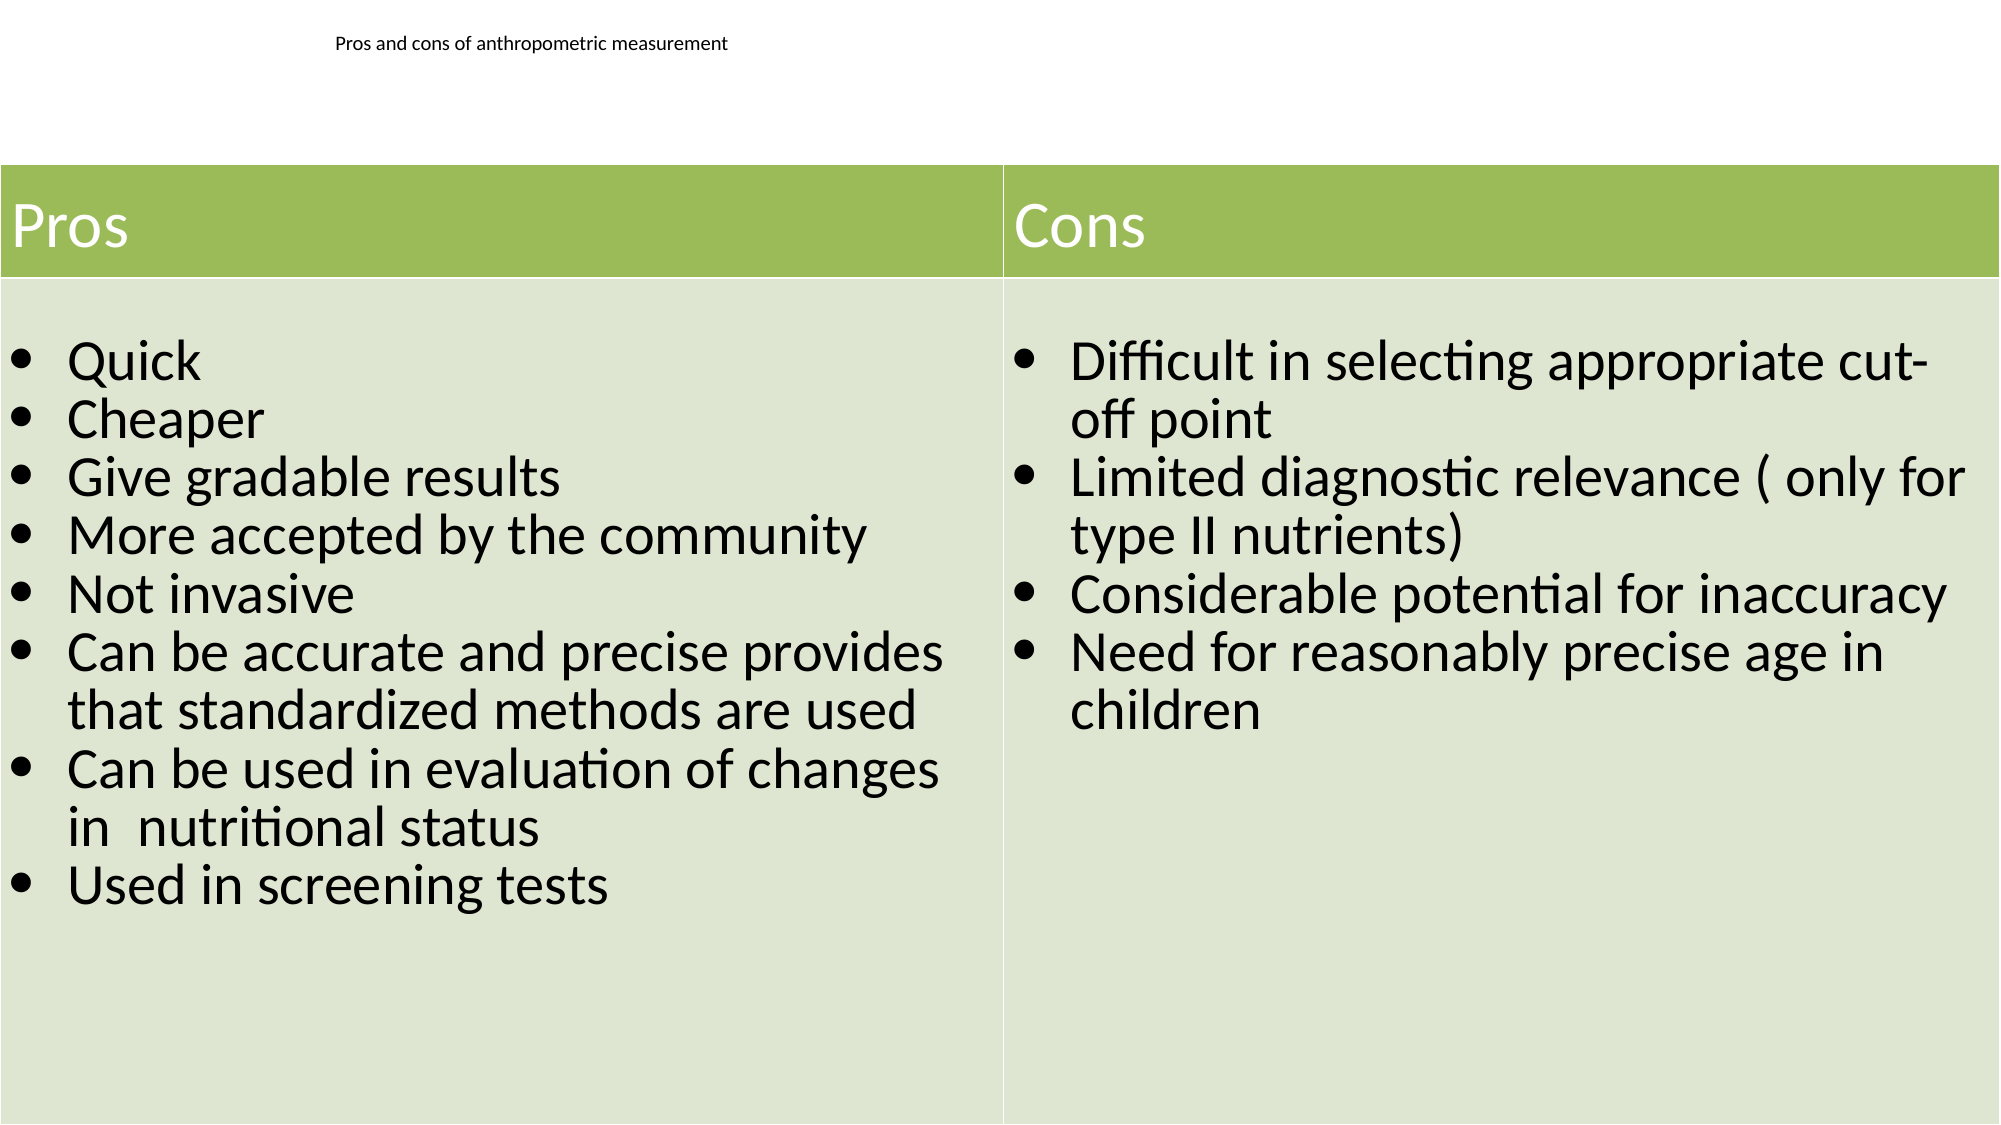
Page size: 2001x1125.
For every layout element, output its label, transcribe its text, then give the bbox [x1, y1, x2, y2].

table_header Pros [1, 165, 1003, 277]
table_cell Quick Cheaper Give gradable results More accepted by the community Not invasive Can be accurate and precise provides that standardized methods are used Can be used in evaluation of changes in nutritional status Used in screening tests [1, 279, 1003, 1124]
table_cell Difficult in selecting appropriate cut-off point Limited diagnostic relevance ( only for type II nutrients) Considerable potential for inaccuracy Need for reasonably precise age in children [1004, 279, 1999, 1124]
title Pros and cons of anthropometric measurement [320, 0, 1671, 98]
table_header Cons [1004, 165, 1999, 277]
